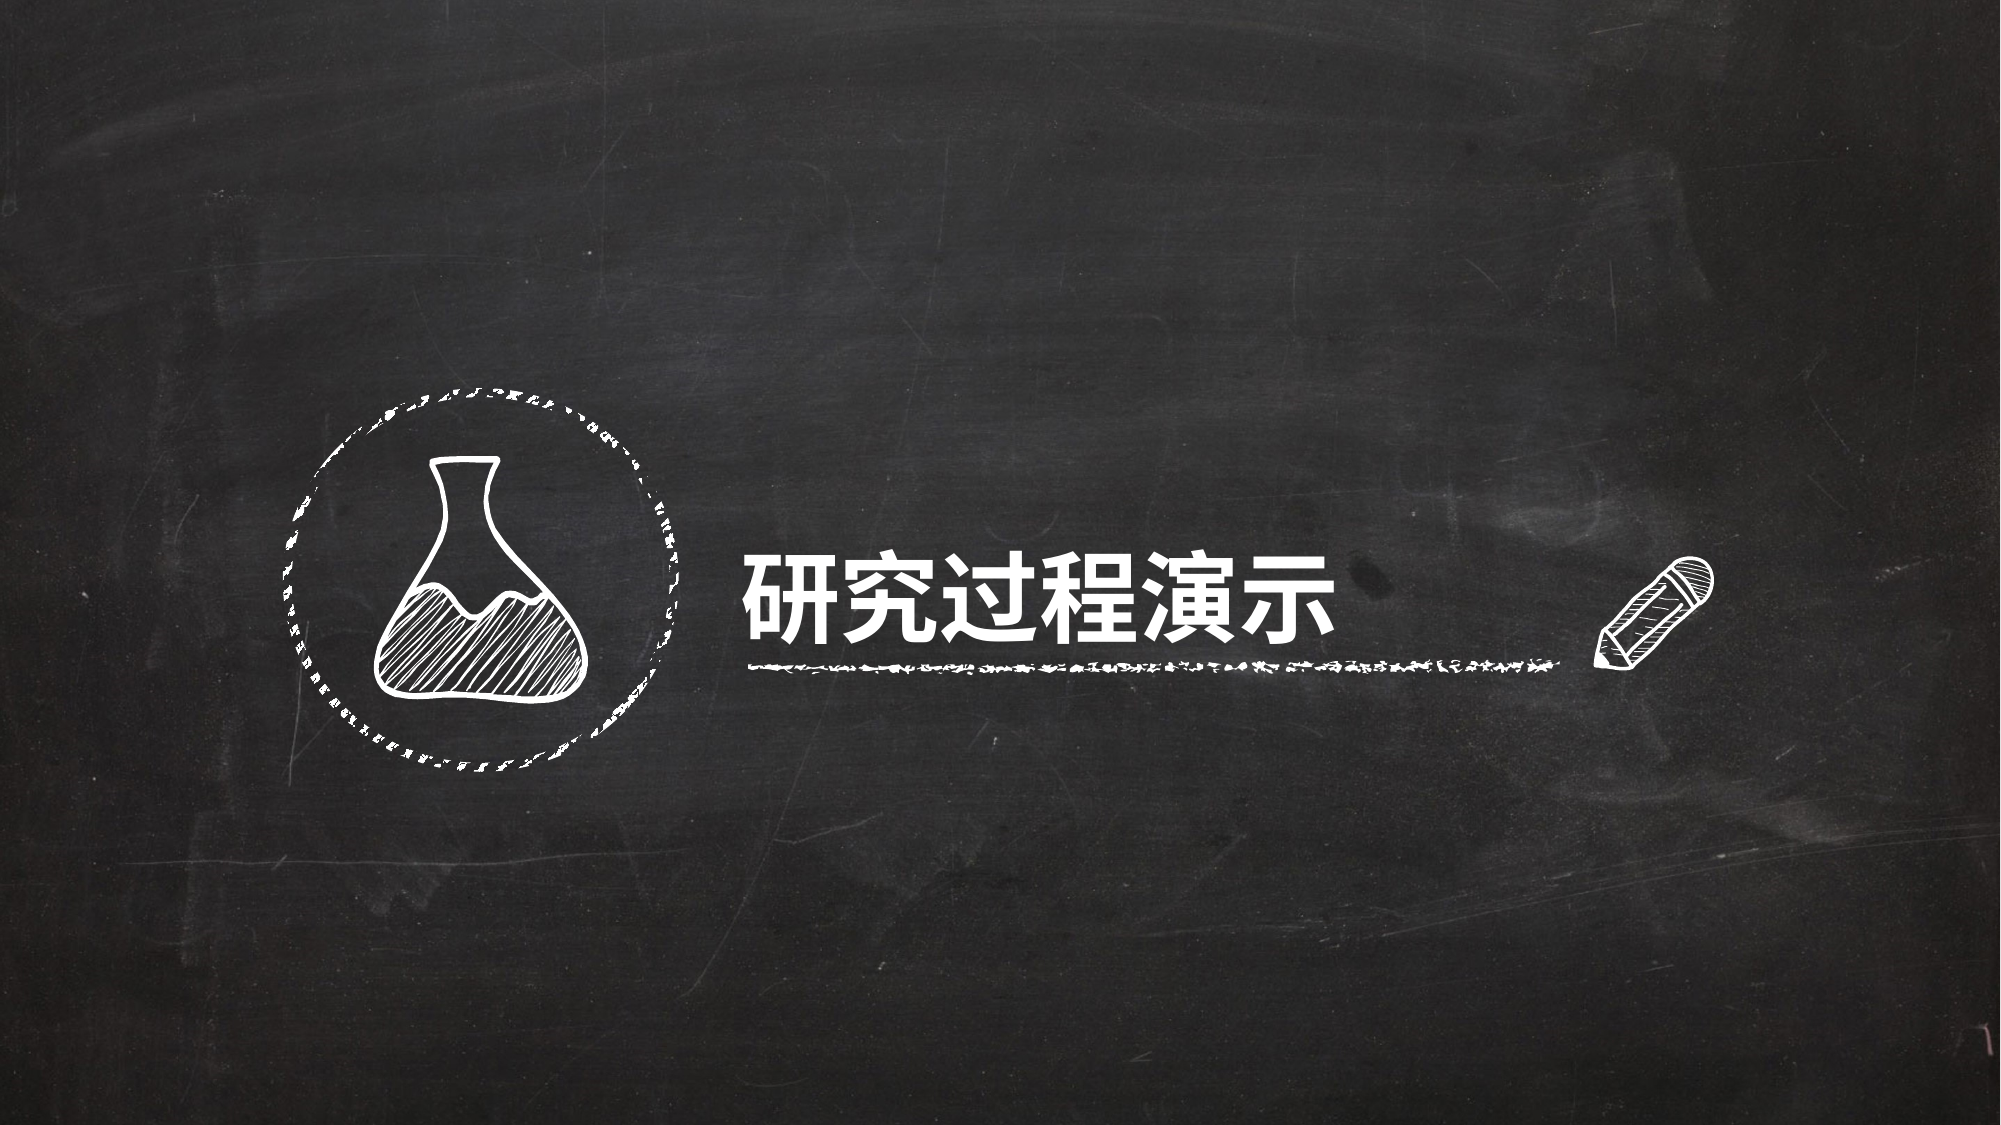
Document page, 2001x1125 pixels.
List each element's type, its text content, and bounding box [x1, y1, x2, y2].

text_box [281, 387, 680, 773]
picture [0, 0, 2001, 1125]
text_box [748, 656, 1560, 676]
text_box 研究过程演示 [725, 527, 1581, 663]
text_box [373, 456, 588, 704]
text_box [1596, 553, 1711, 674]
